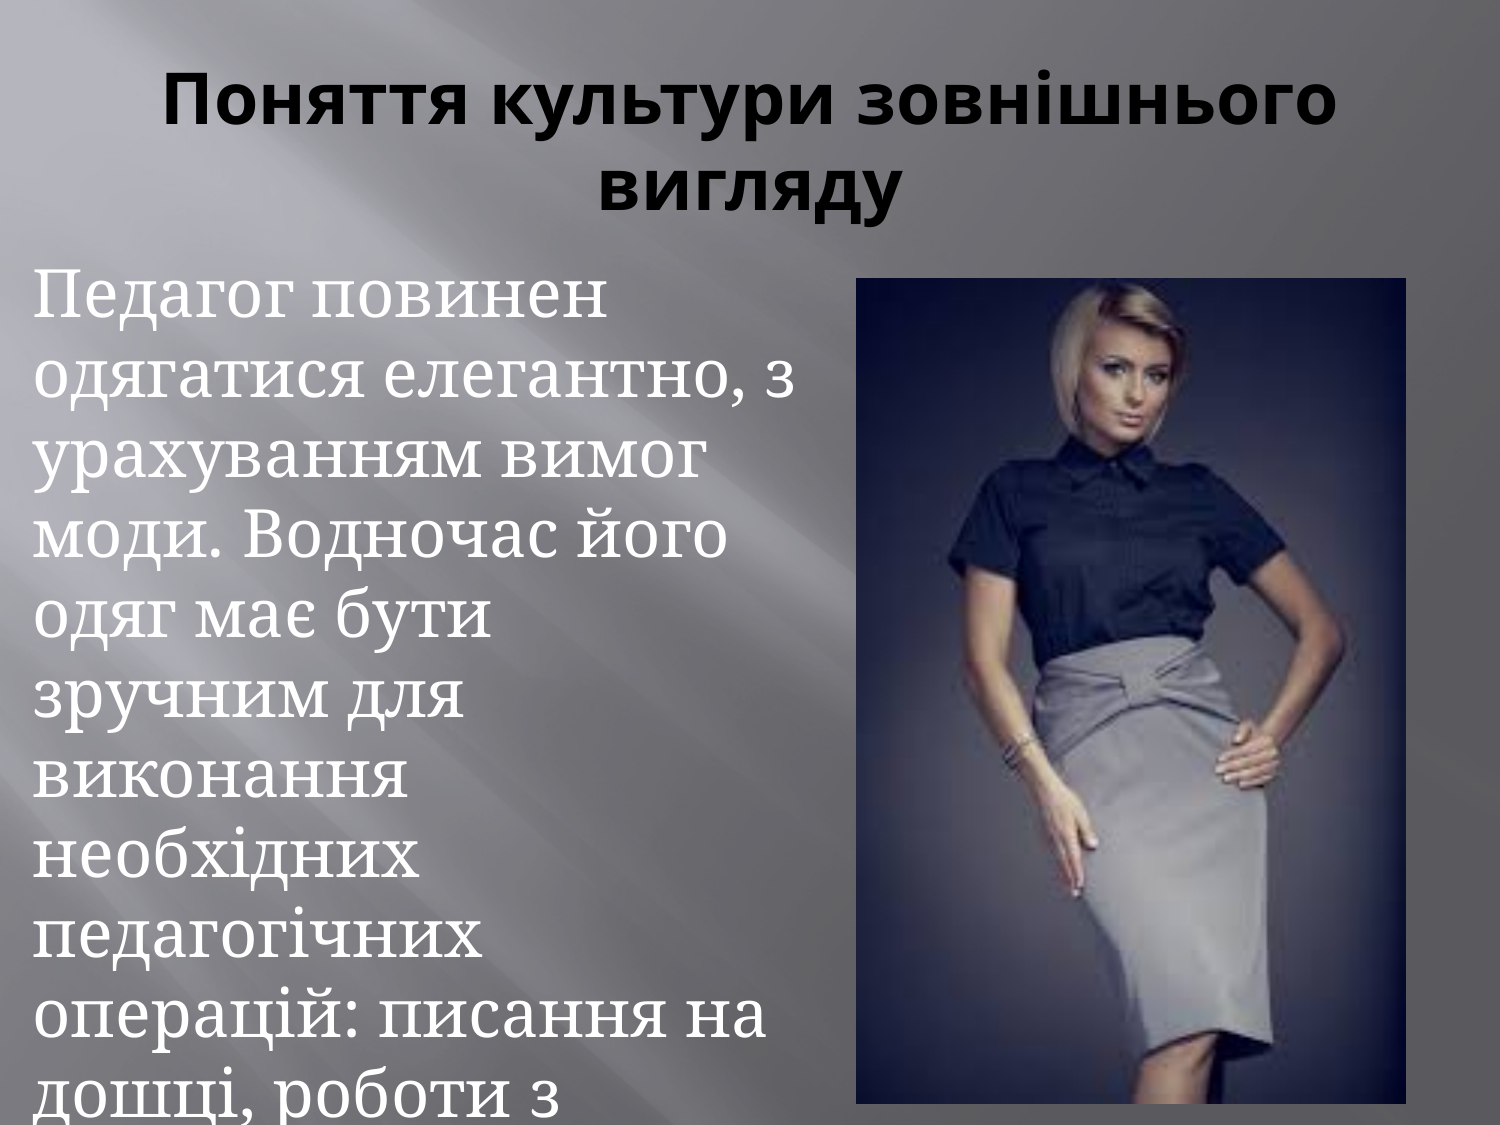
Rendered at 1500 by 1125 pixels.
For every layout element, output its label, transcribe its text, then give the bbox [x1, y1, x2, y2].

list Педагог повинен одягатися елегантно, з урахуванням вимог моди. Водночас його одяг має бути зручним для виконання необхідних педагогічних операцій: писання на дошці, роботи з демонстраційними матеріалами, нахиляння, ходіння між рядами парт тощо. [17, 243, 821, 1024]
title Поняття культури зовнішнього вигляду [29, 45, 1471, 233]
picture [855, 278, 1406, 1104]
